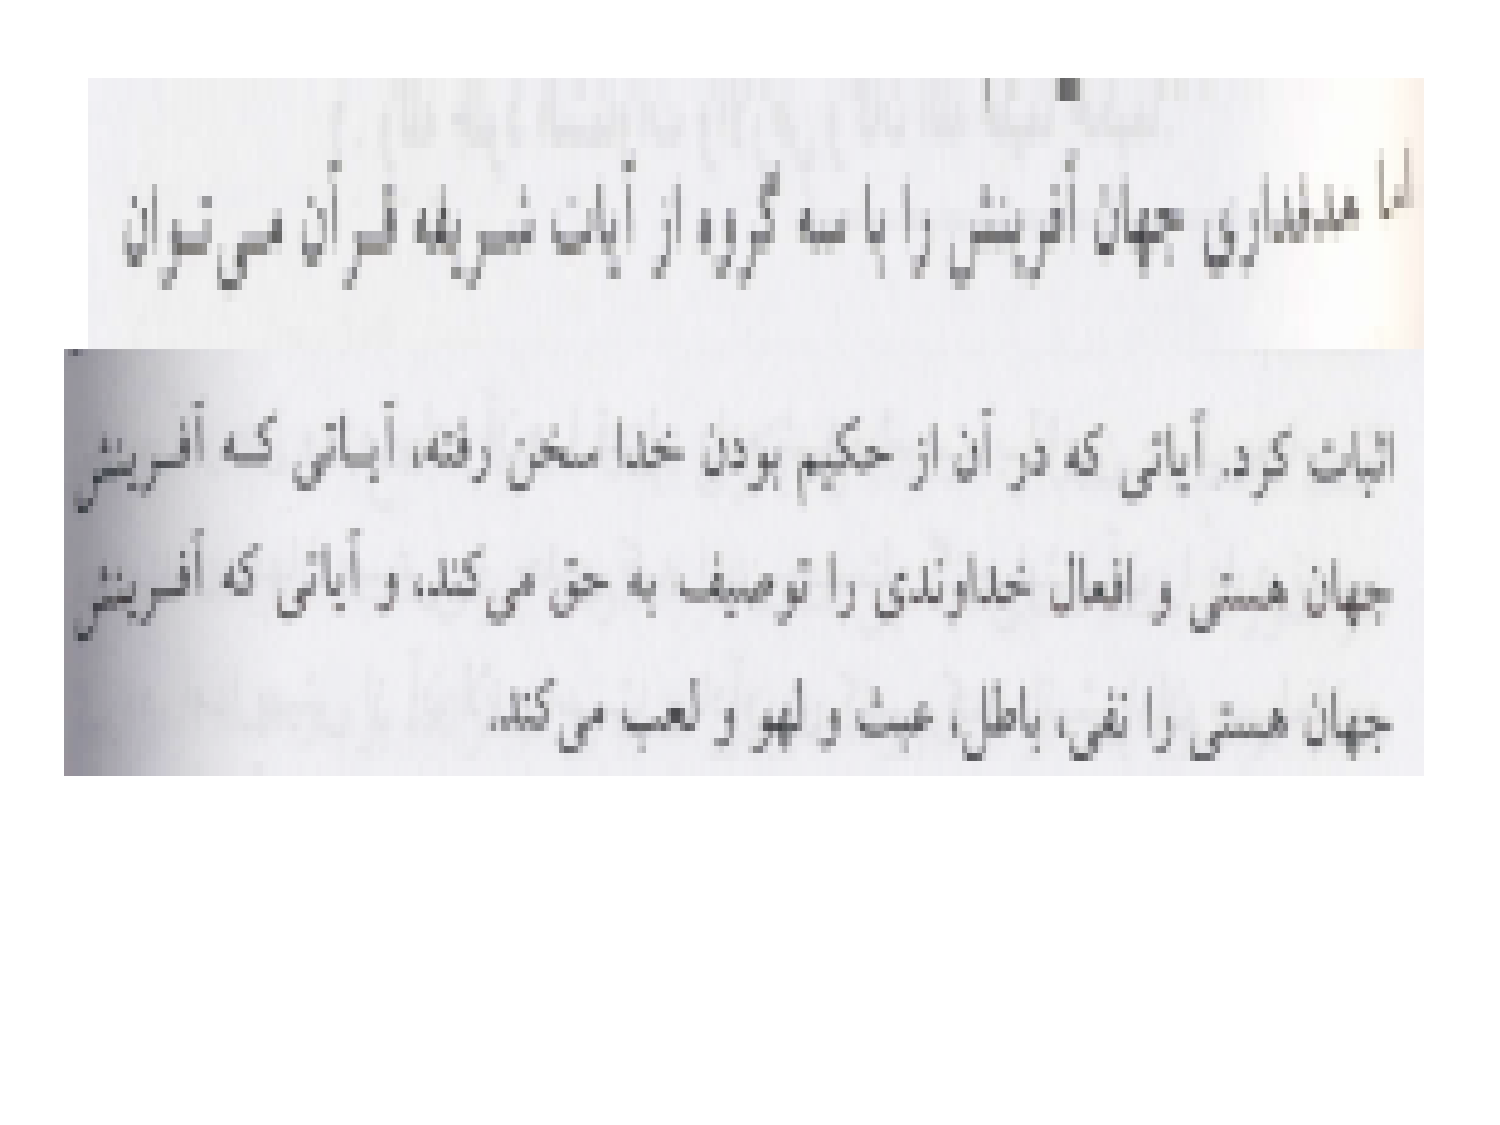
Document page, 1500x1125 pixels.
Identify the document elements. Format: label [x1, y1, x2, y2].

picture [64, 77, 1424, 776]
